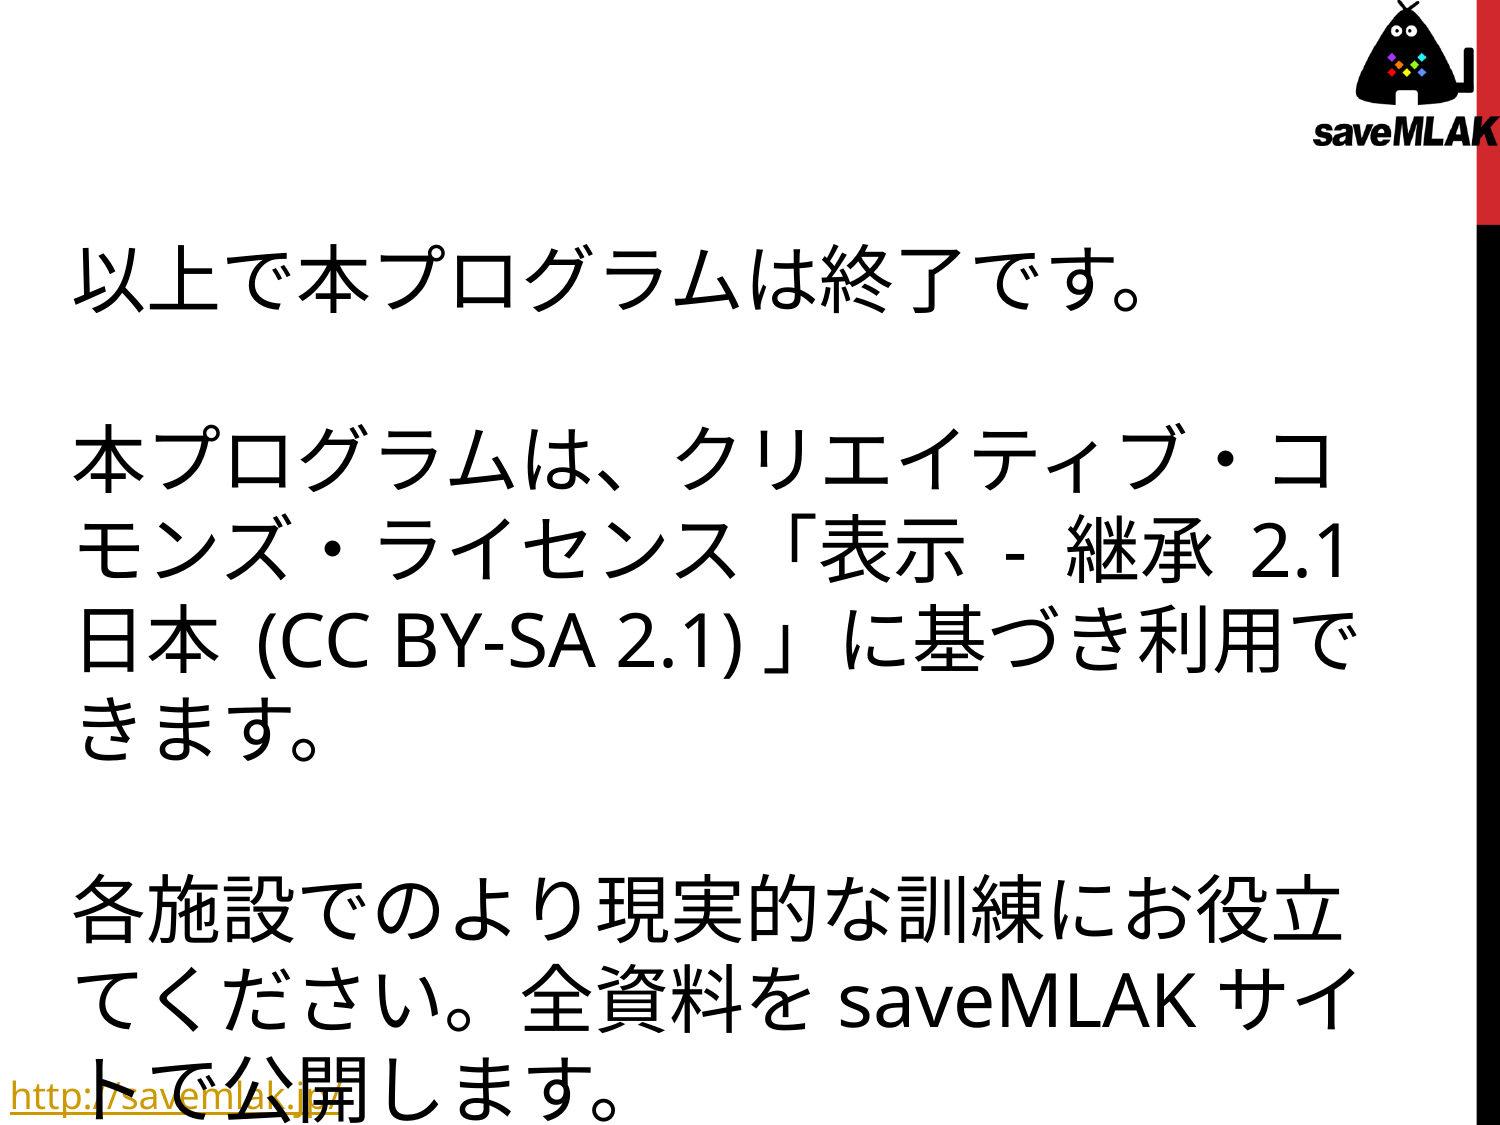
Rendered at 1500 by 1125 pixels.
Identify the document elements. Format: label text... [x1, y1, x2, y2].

text_box http://savemlak.jp/ [0, 1064, 56, 1125]
picture [1313, 0, 1500, 146]
text_box 以上で本プログラムは終了です。 本プログラムは、クリエイティブ・コモンズ・ライセンス「表示 - 継承 2.1 日本 (CC BY-SA 2.1)」に基づき利用できます。 各施設でのより現実的な訓練にお役立てください。全資料をsaveMLAKサイトで公開します。 [56, 224, 1426, 1125]
